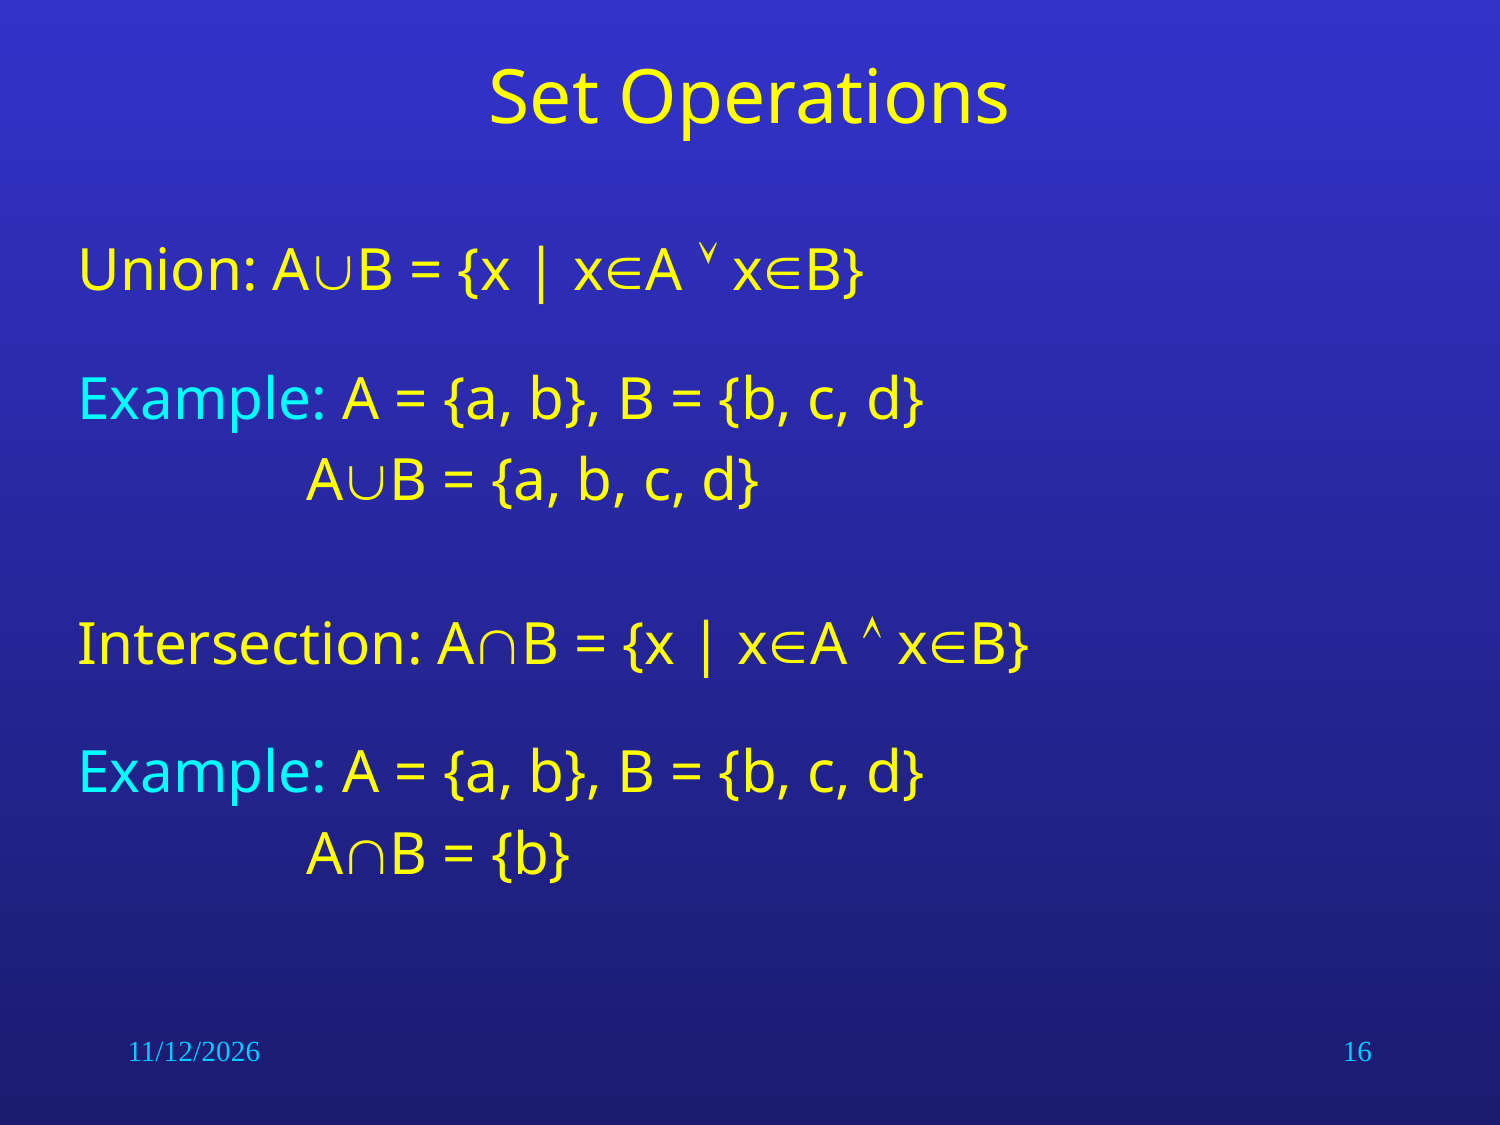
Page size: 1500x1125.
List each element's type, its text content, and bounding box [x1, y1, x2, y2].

list Union: AB = {x | xA  xB} Example: A = {a, b}, B = {b, c, d} AB = {a, b, c, d} Intersection: AB = {x | xA  xB} Example: A = {a, b}, B = {b, c, d} AB = {b} [62, 224, 1400, 975]
title Set Operations [112, 24, 1388, 163]
slide_number 16 [1074, 1025, 1388, 1100]
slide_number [112, 1025, 425, 1100]
